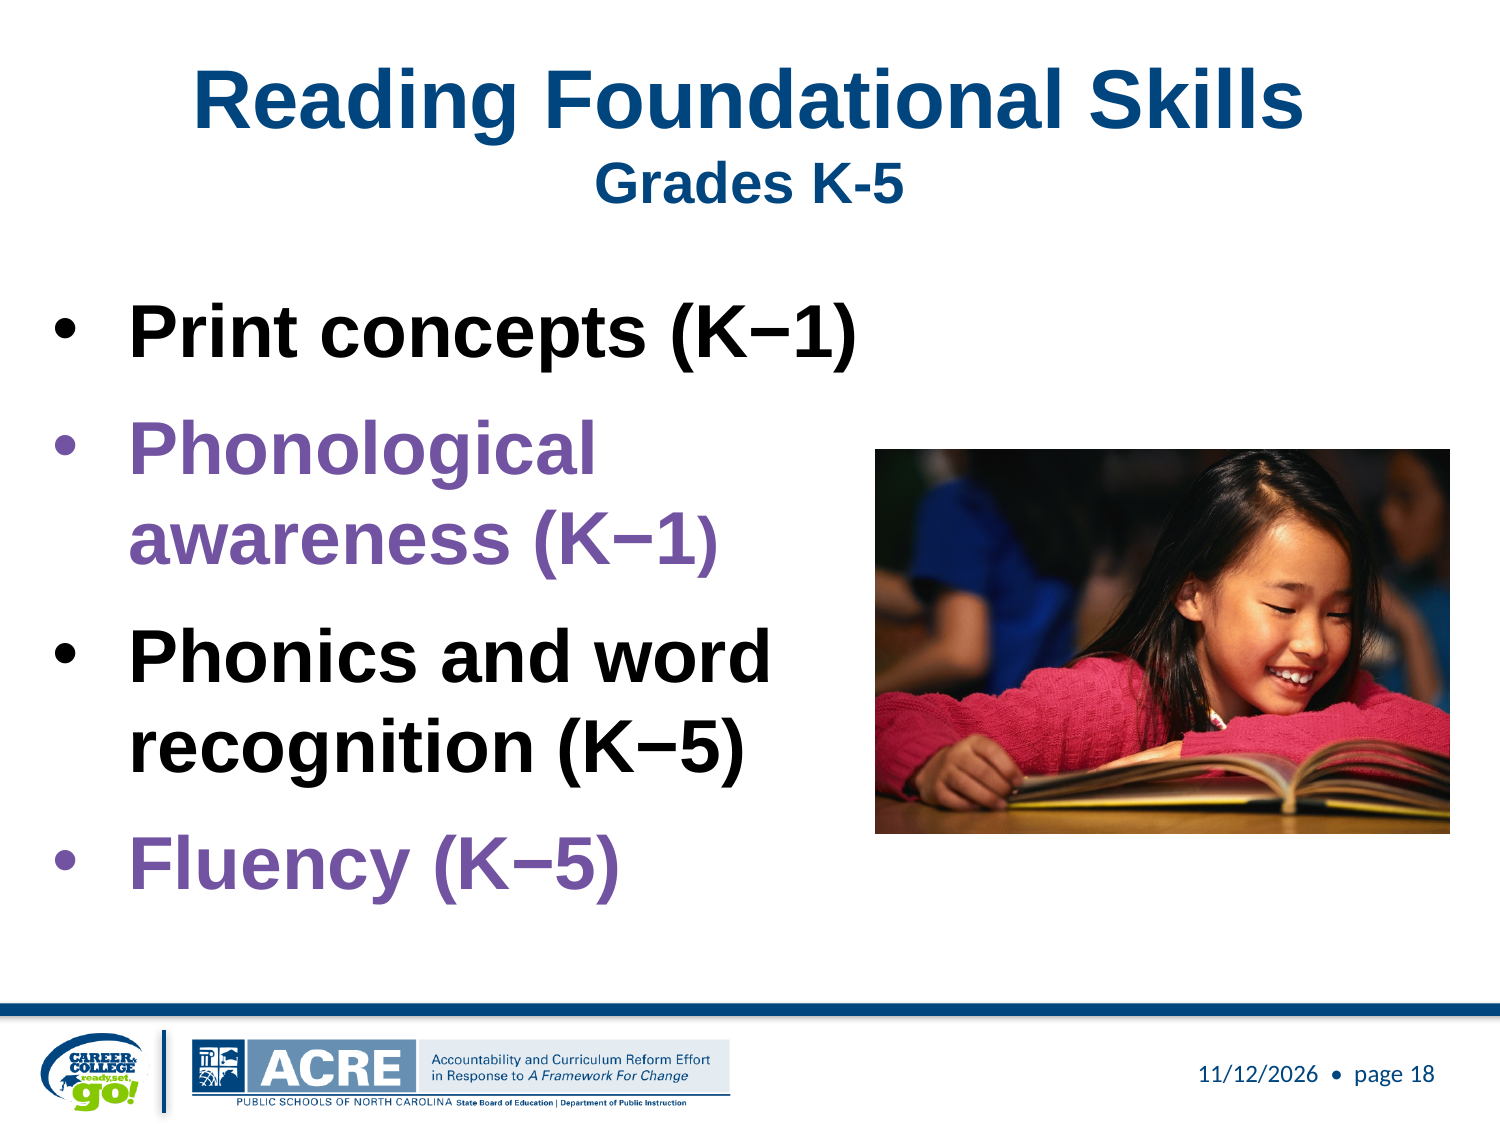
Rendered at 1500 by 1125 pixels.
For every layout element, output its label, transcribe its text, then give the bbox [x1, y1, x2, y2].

text_box Print concepts (K−1) Phonological awareness (K−1) Phonics and word recognition (K−5) Fluency (K−5) [37, 275, 900, 1003]
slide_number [1137, 1042, 1450, 1103]
title Reading Foundational Skills Grades K-5 [74, 37, 1426, 226]
picture [174, 1017, 744, 1125]
picture [874, 449, 1451, 834]
picture [37, 1029, 152, 1115]
